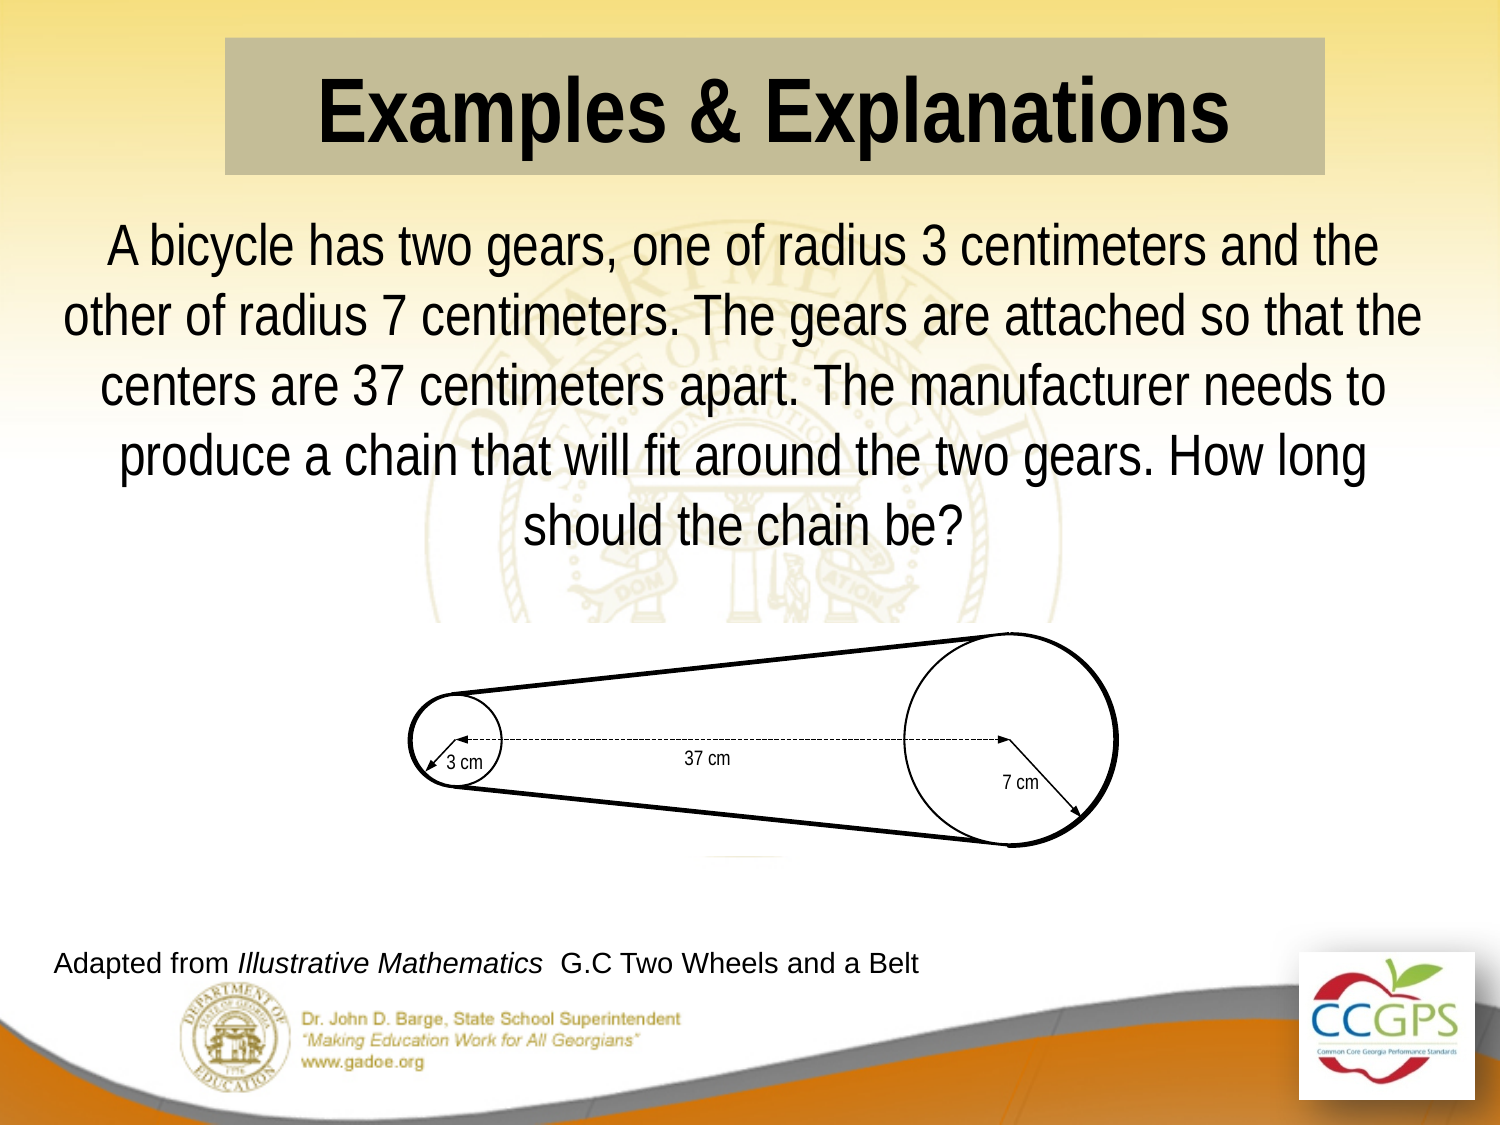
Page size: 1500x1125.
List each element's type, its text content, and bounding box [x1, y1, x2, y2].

title Examples & Explanations [224, 37, 1326, 176]
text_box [401, 624, 1127, 855]
subtitle A bicycle has two gears, one of radius 3 centimeters and the other of radius 7 centimeters. The gears are attached so that the centers are 37 centimeters apart. The manufacturer needs to produce a chain that will fit around the two gears. How long should the chain be? [37, 199, 1451, 576]
text_box Adapted from Illustrative Mathematics G.C Two Wheels and a Belt [38, 937, 935, 988]
picture [0, 0, 1500, 1125]
